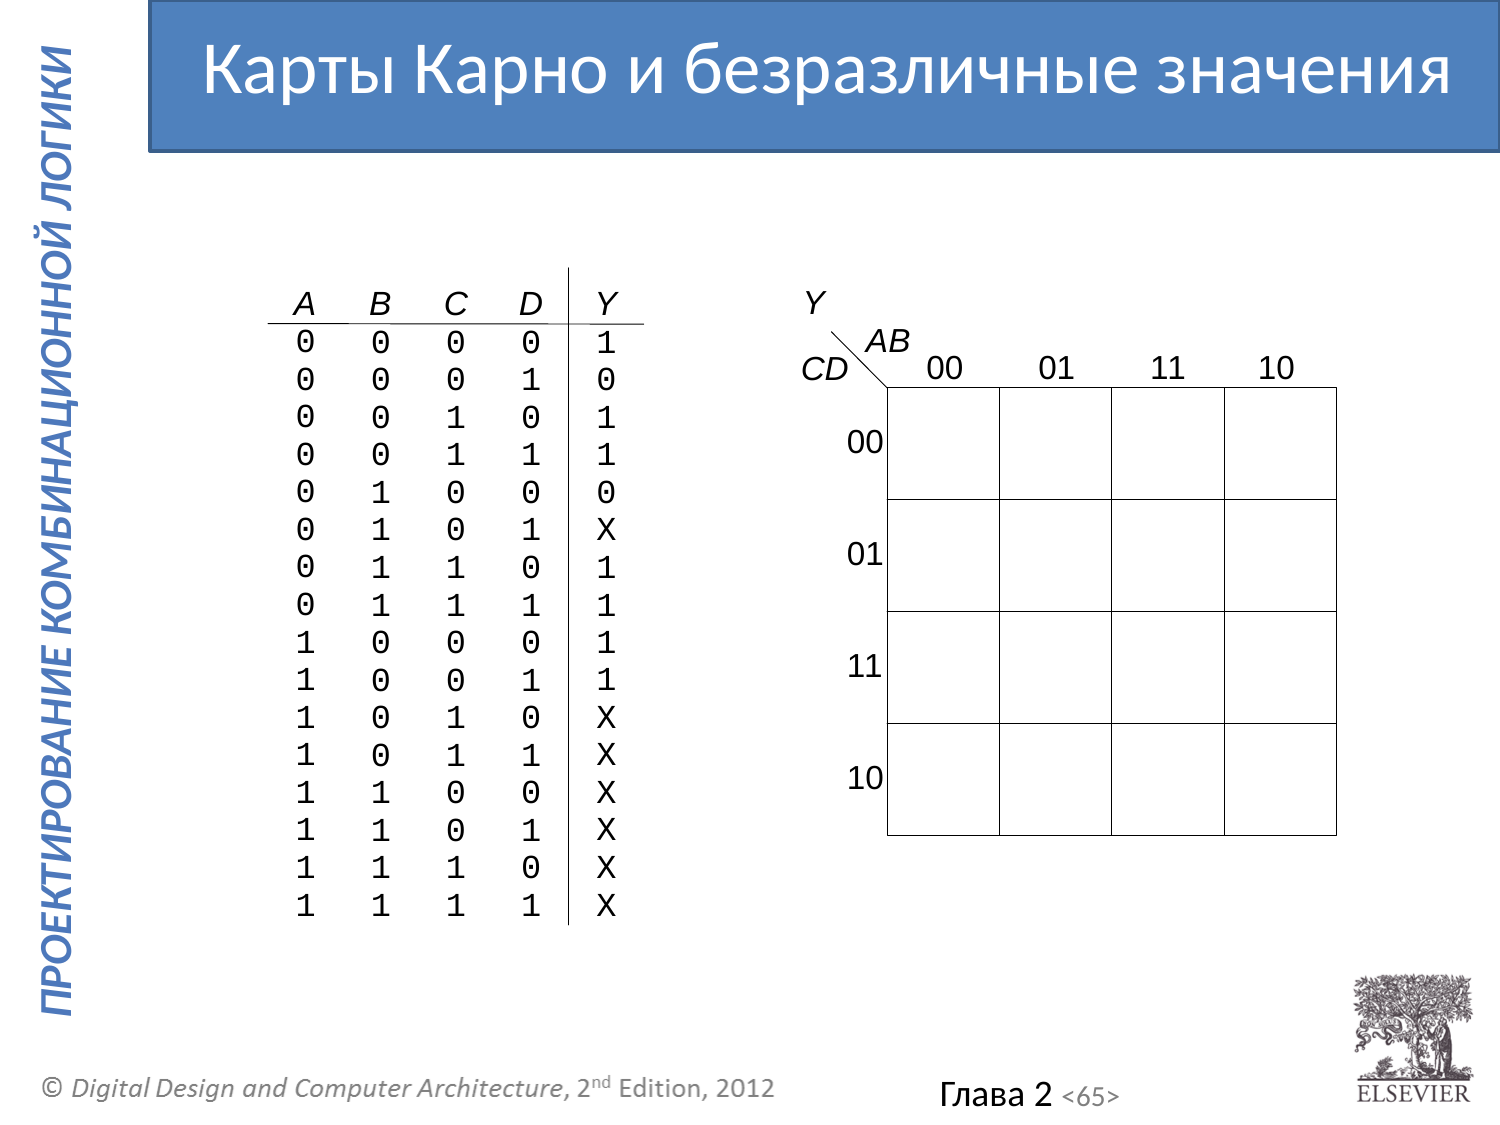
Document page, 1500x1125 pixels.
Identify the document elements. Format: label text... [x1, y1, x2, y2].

picture [0, 0, 1500, 1125]
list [262, 262, 651, 951]
text_box Карты Карно и безразличные значения [187, 11, 1488, 116]
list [774, 274, 1342, 926]
